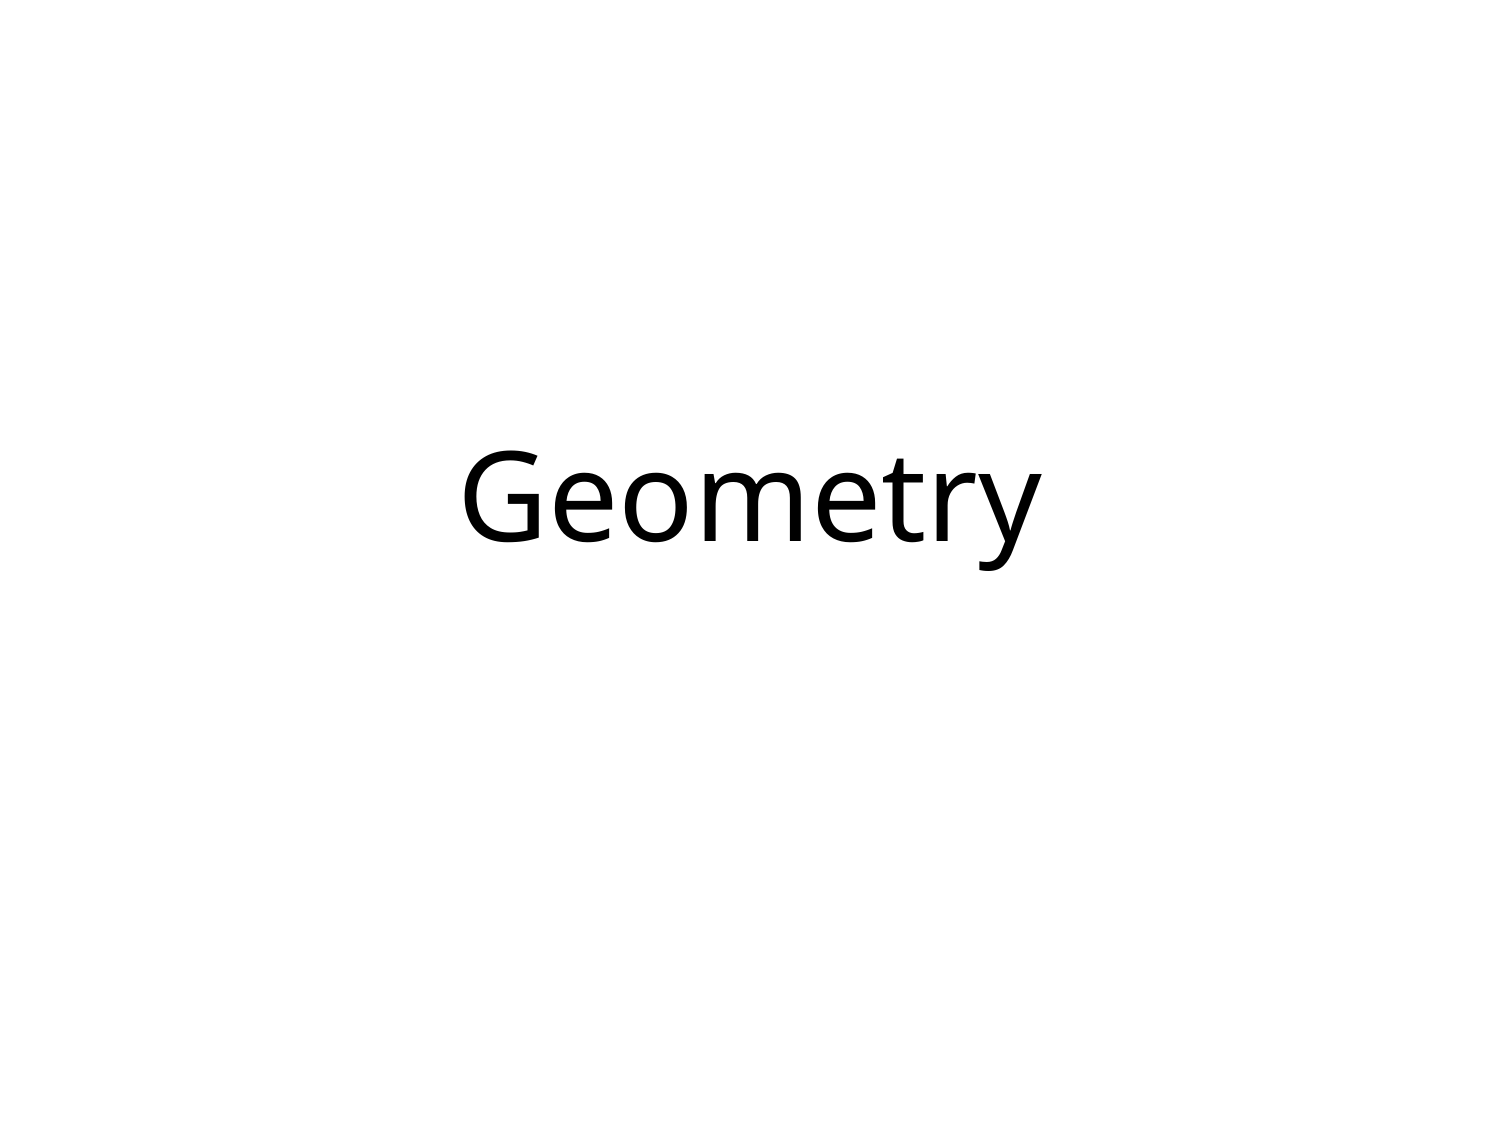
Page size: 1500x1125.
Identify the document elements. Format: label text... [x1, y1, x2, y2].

title Geometry [112, 184, 1388, 576]
